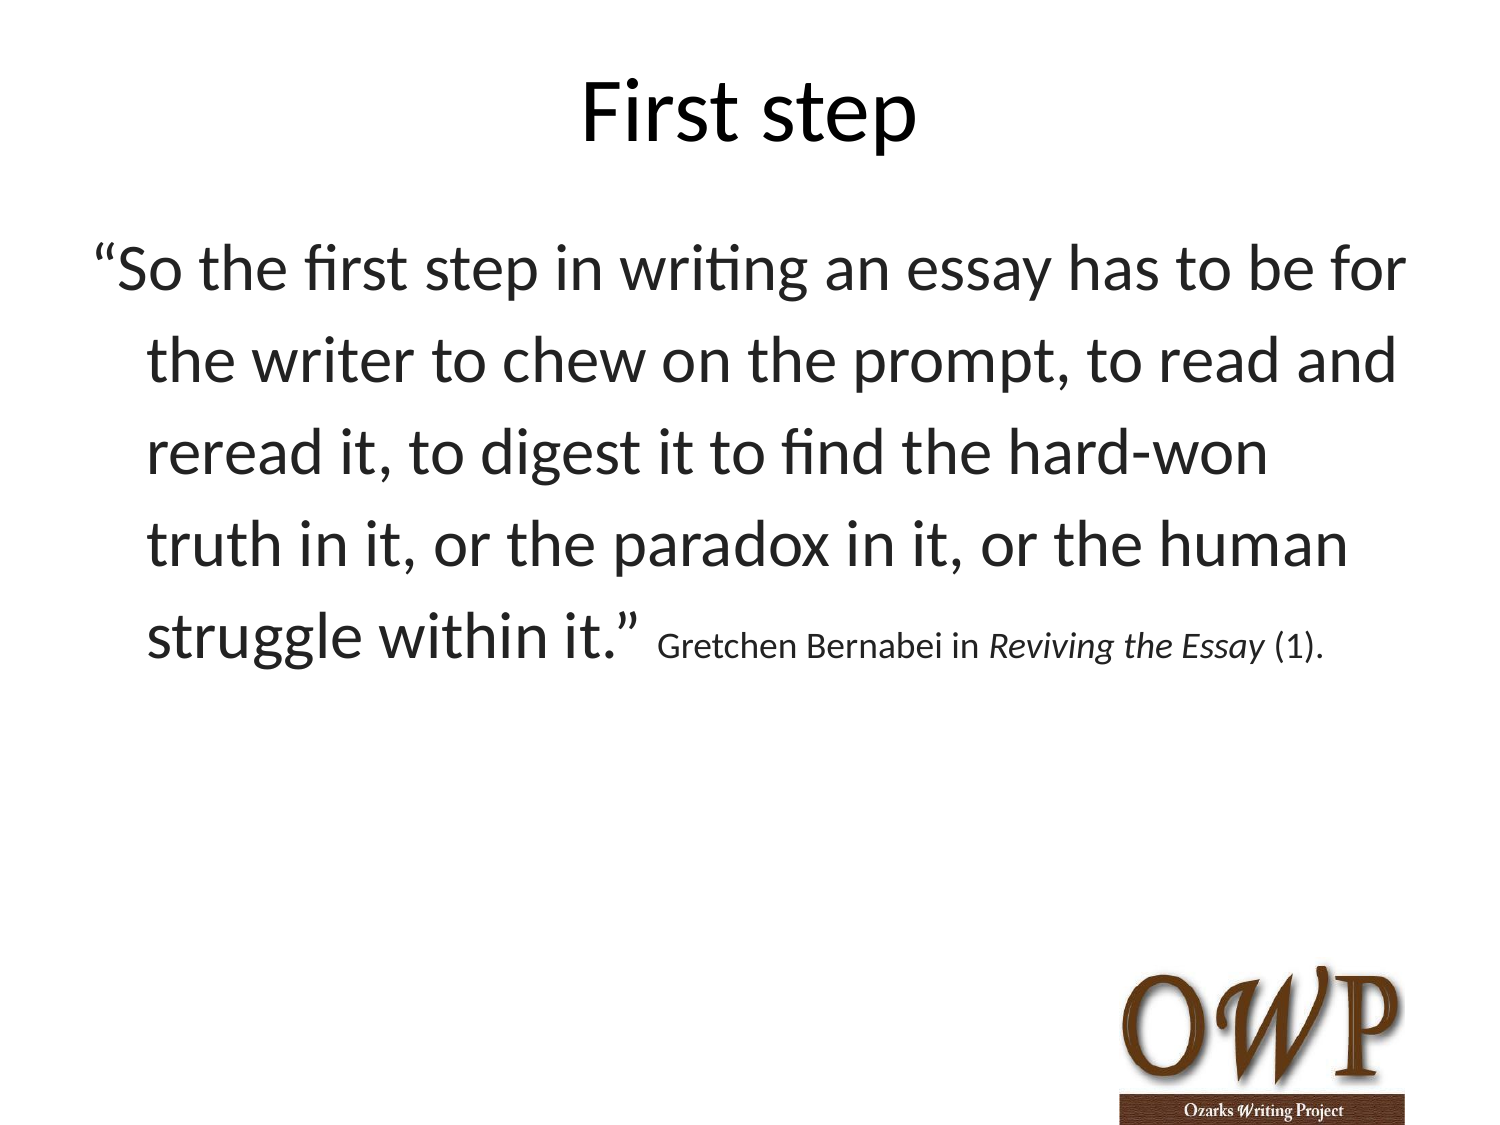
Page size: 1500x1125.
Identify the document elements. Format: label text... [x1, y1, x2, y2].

title First step [74, 33, 1426, 175]
picture [1119, 957, 1405, 1125]
list “So the first step in writing an essay has to be for the writer to chew on the prompt, to read and reread it, to digest it to find the hard-won truth in it, or the paradox in it, or the human struggle within it.” Gretchen Bernabei in Reviving the Essay (1). [74, 196, 1426, 809]
